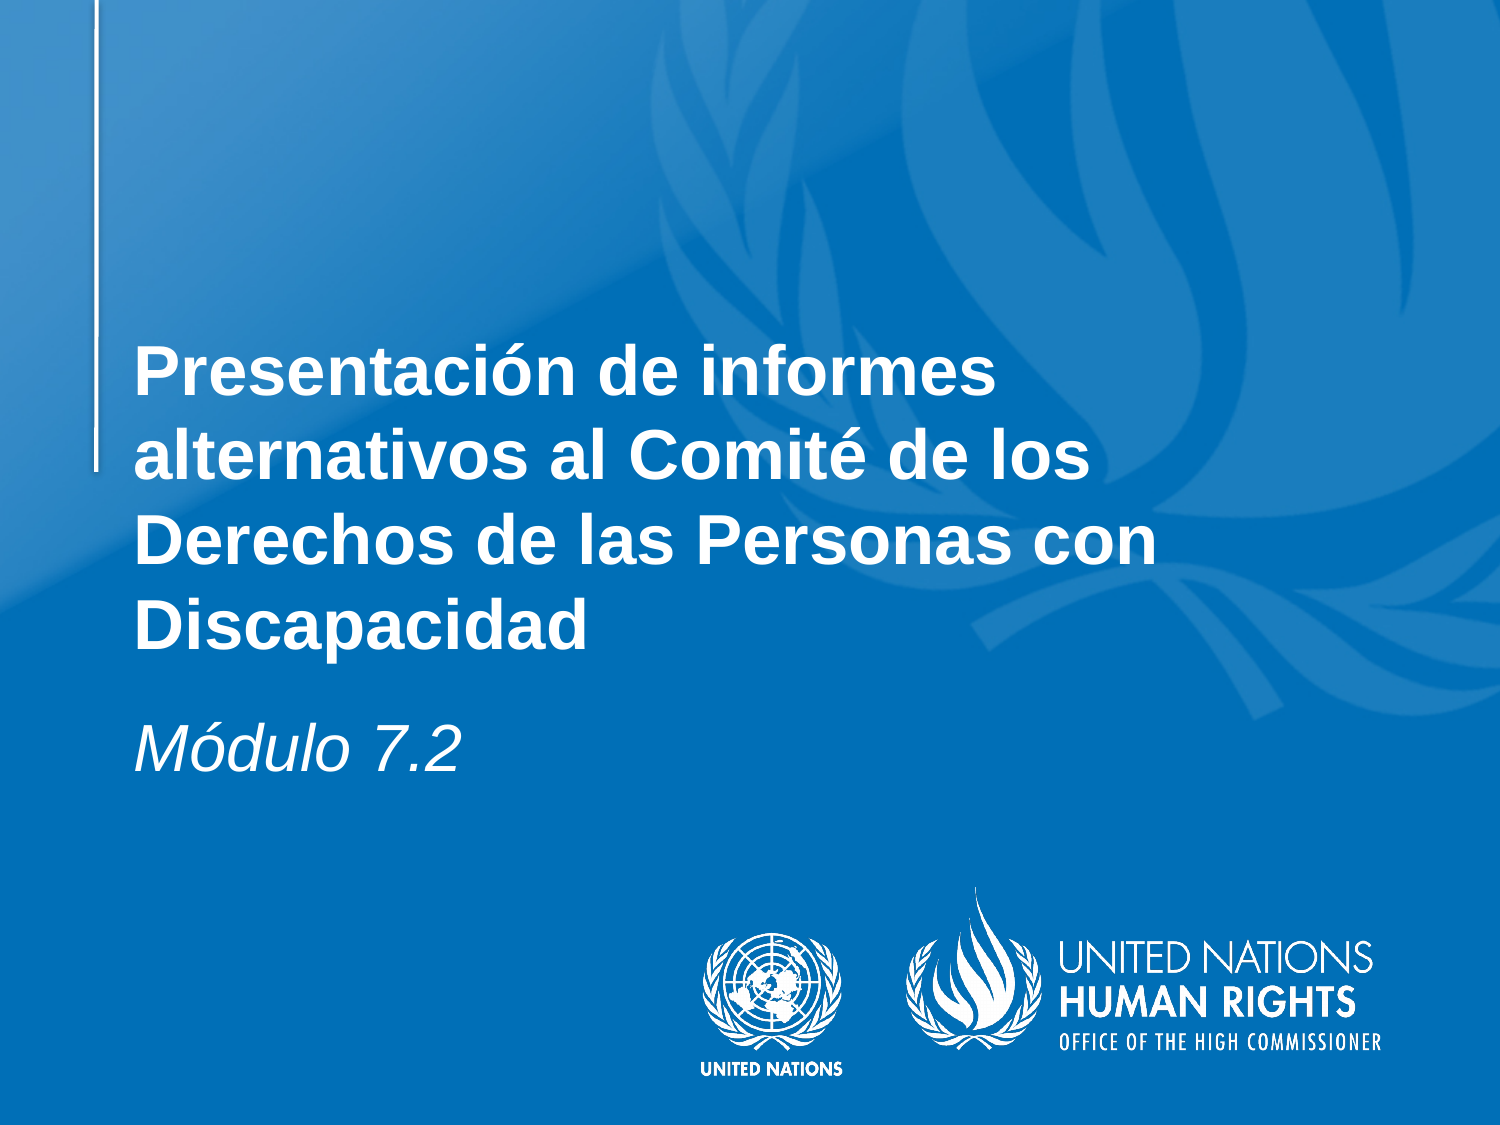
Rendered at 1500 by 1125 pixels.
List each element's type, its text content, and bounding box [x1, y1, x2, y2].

subtitle Módulo 7.2 [118, 696, 1200, 858]
title Presentación de informes alternativos al Comité de los Derechos de las Personas con Discapacidad [118, 316, 1325, 506]
picture [0, 0, 1500, 1125]
